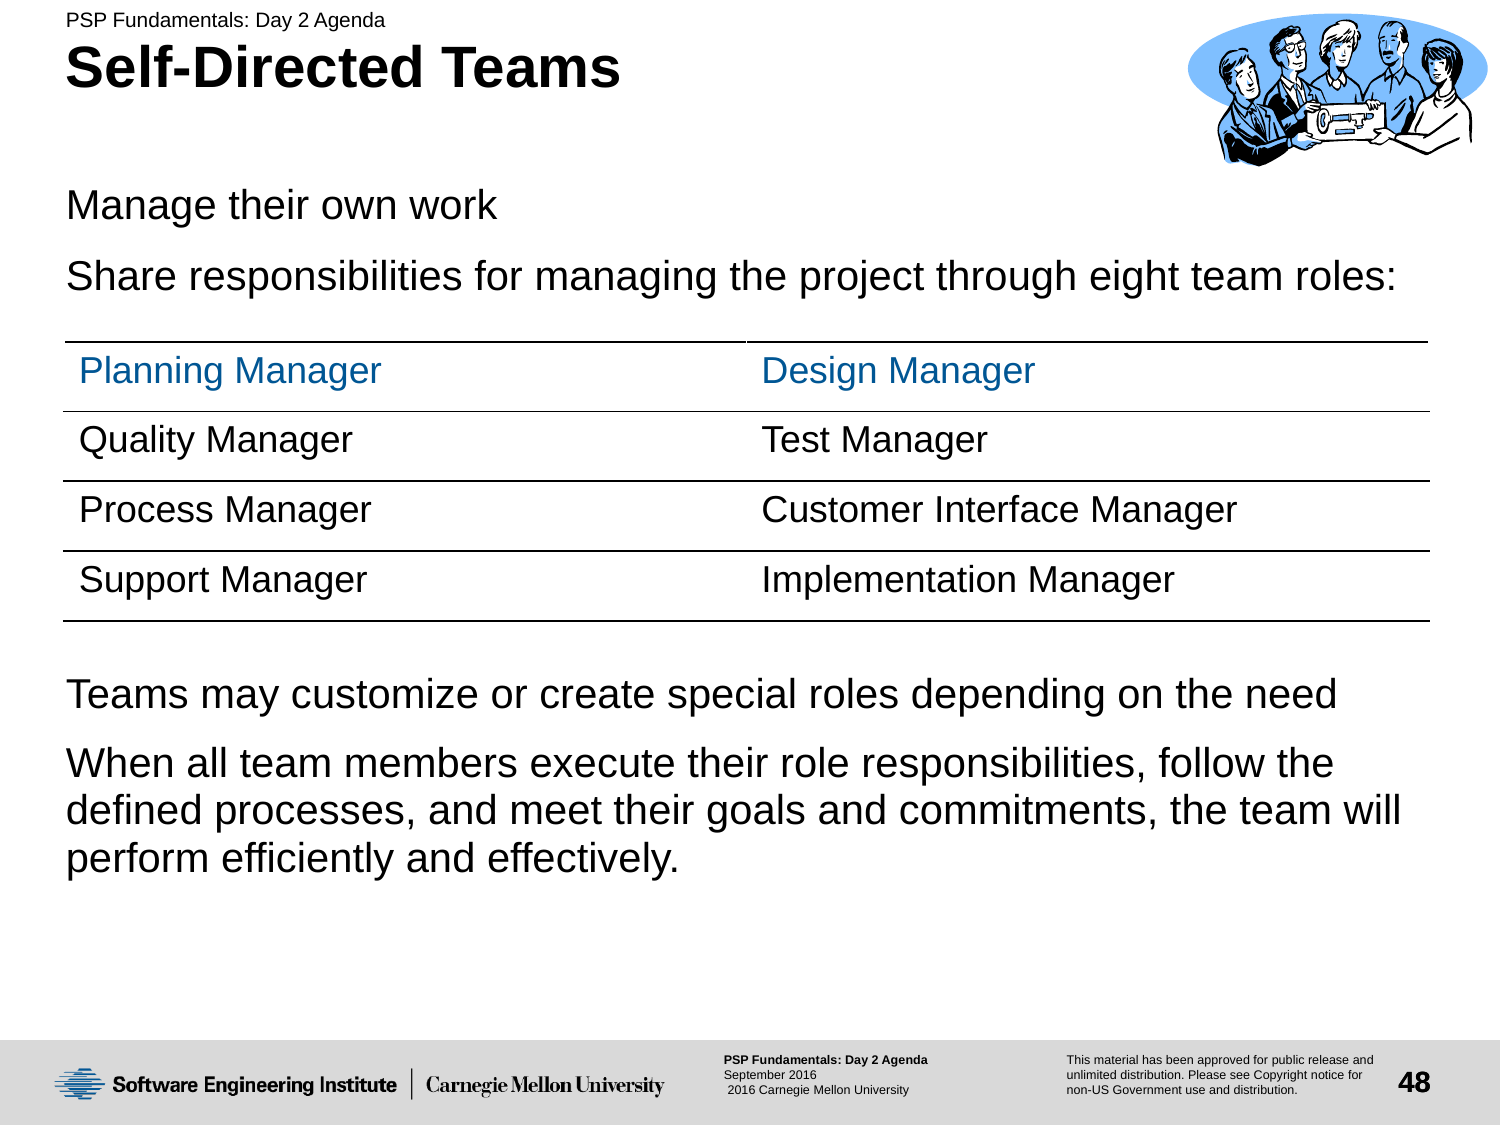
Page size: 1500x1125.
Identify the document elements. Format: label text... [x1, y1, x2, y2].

table_cell Support Manager [65, 552, 746, 620]
title Self-Directed Teams [65, 37, 1187, 148]
table_cell Customer Interface Manager [747, 482, 1428, 550]
table_cell Quality Manager [65, 412, 746, 480]
list Manage their own work Share responsibilities for managing the project through eight team roles: Teams may customize or create special roles depending on the need When all team members execute their role responsibilities, follow the defined processes, and meet their goals and commitments, the team will perform efficiently and effectively. [65, 177, 1431, 1000]
table_cell Implementation Manager [747, 552, 1428, 620]
table_header Design Manager [747, 343, 1428, 411]
picture [1187, 13, 1488, 167]
picture [46, 1061, 673, 1104]
table_header Planning Manager [65, 343, 746, 411]
table_cell Process Manager [65, 482, 746, 550]
table_cell Test Manager [747, 412, 1428, 480]
